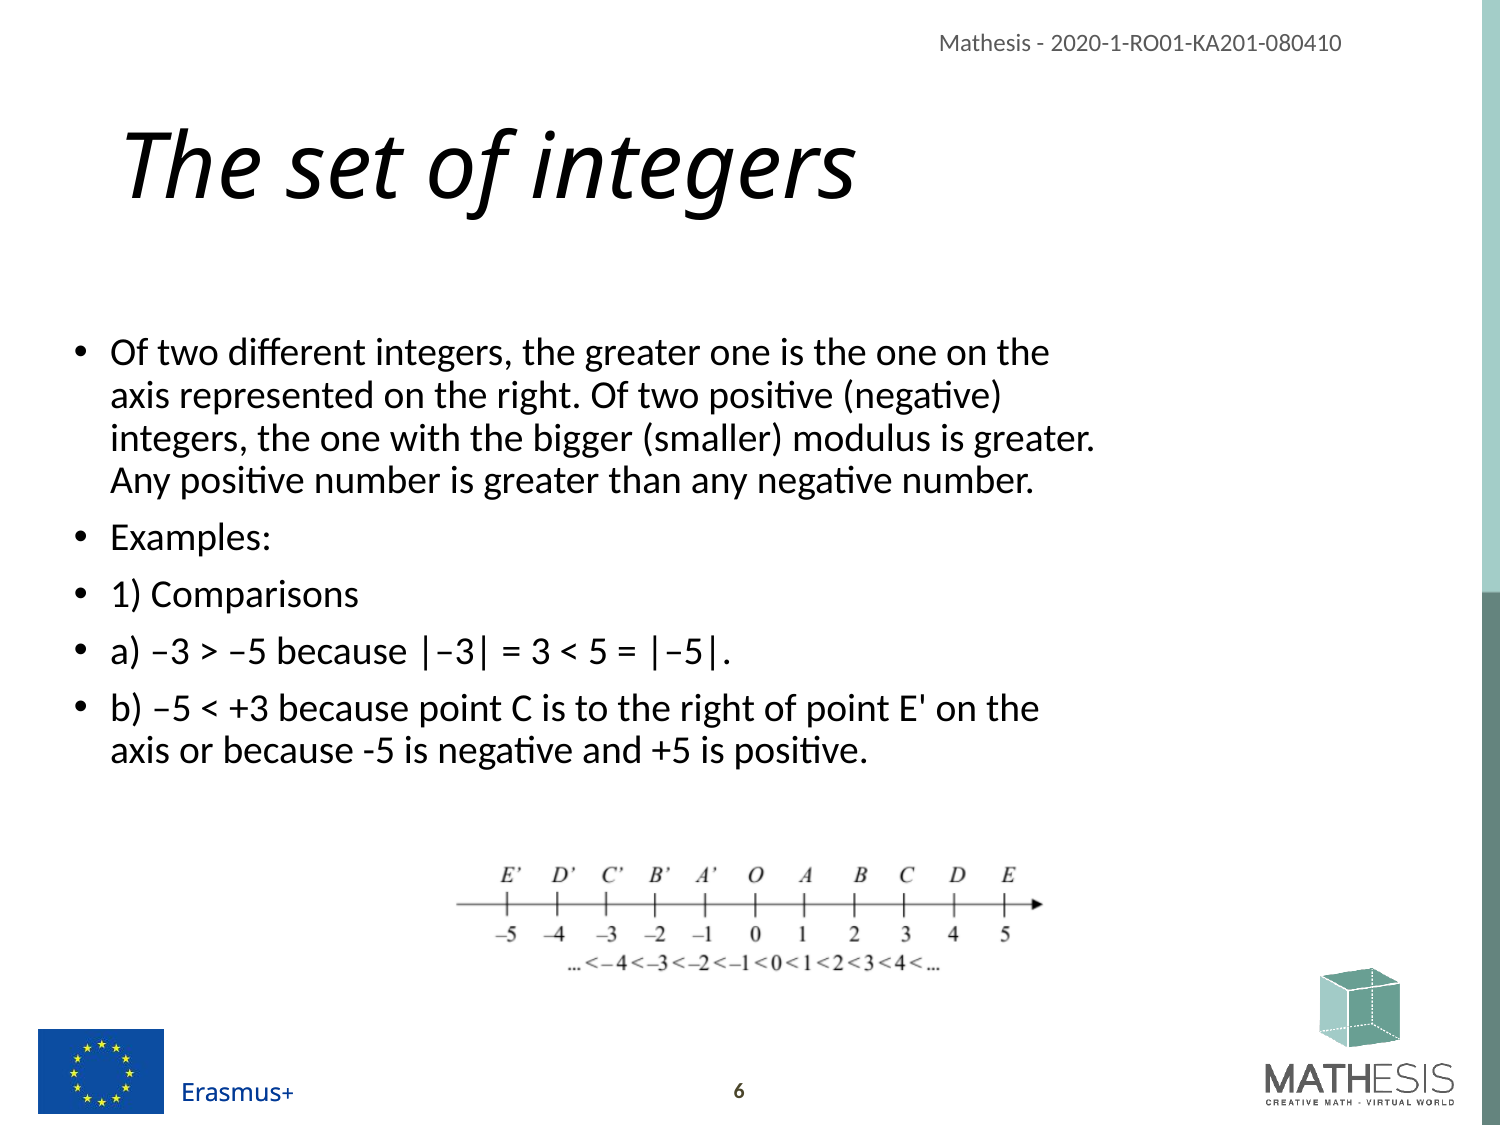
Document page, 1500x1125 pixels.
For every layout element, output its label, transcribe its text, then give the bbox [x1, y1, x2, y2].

list Of two different integers, the greater one is the one on the axis represented on the right. Of two positive (negative) integers, the one with the bigger (smaller) modulus is greater. Any positive number is greater than any negative number. Examples: 1) Comparisons a) –3 > –5 because |–3| = 3 < 5 = |–5|. b) –5 < +3 because point C is to the right of point E' on the axis or because -5 is negative and +5 is positive. [58, 324, 1117, 802]
picture [38, 1029, 164, 1114]
title The set of integers [103, 59, 1397, 278]
picture [443, 848, 1056, 990]
